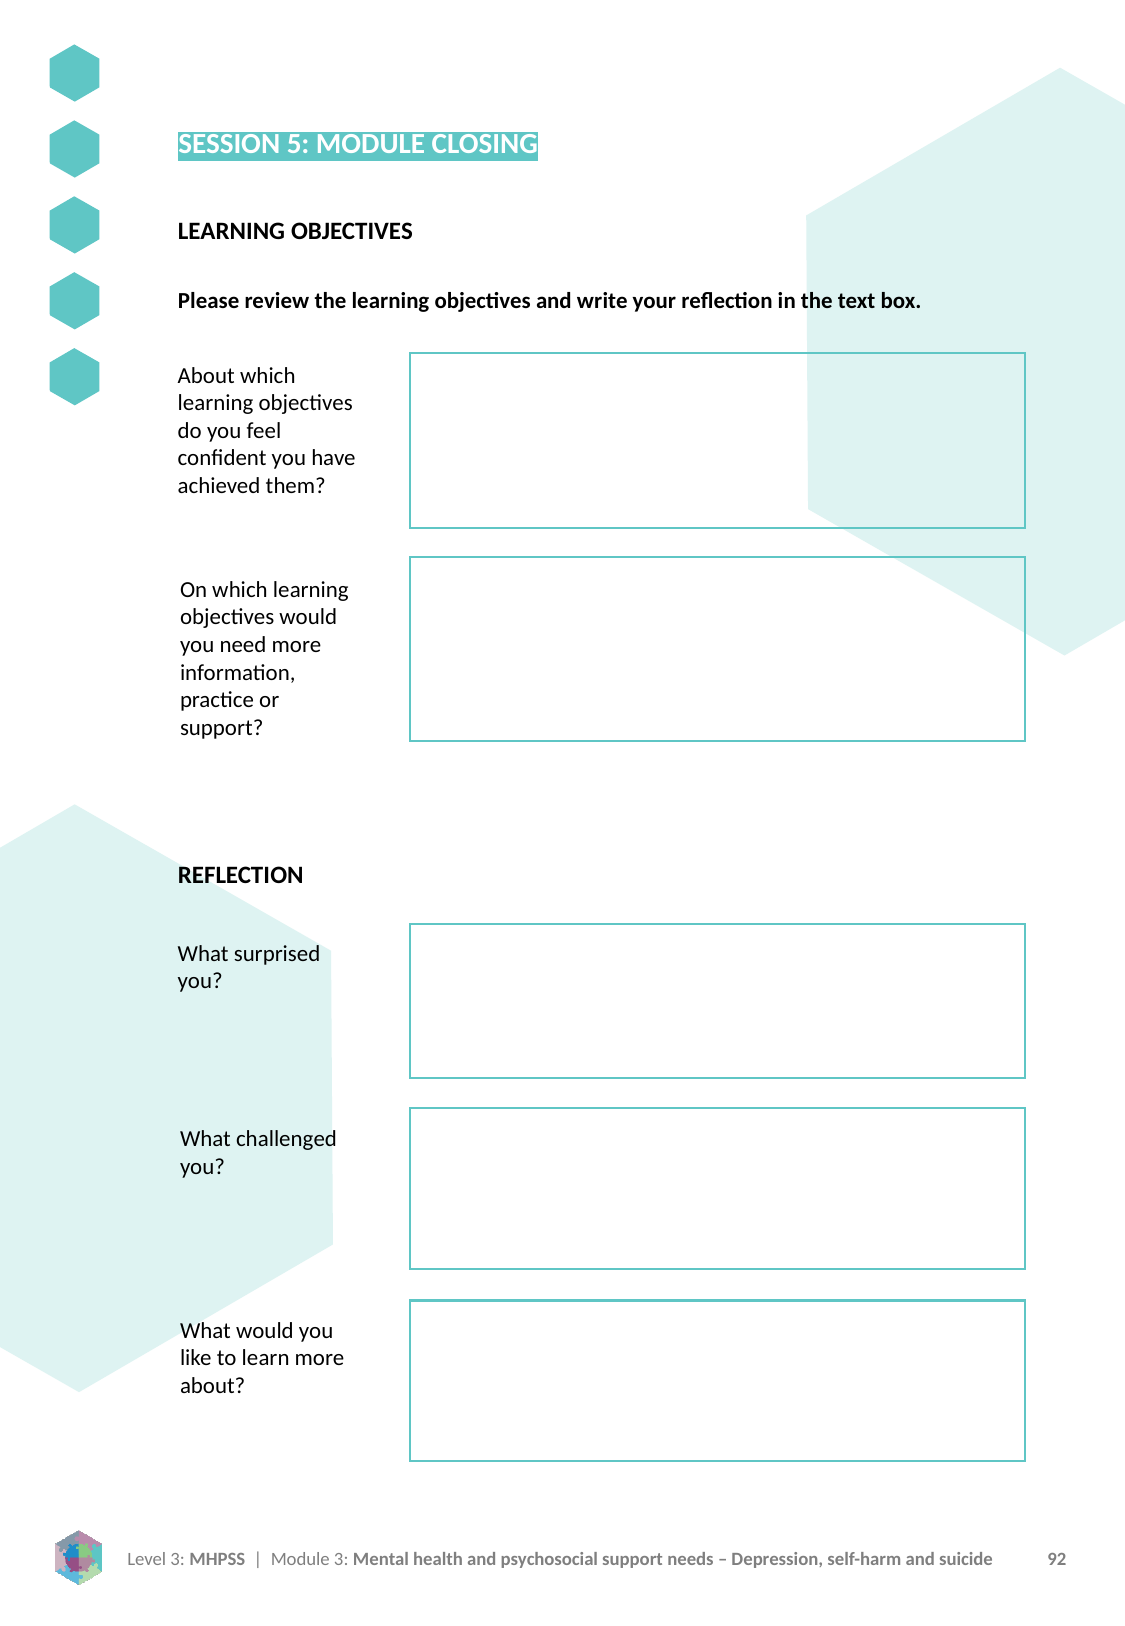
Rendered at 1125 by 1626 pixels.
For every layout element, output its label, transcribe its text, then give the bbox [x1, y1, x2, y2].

text_box What surprised you? [162, 923, 380, 1008]
text_box [410, 1107, 1025, 1269]
text_box About which learning objectives do you feel confident you have achieved them? [162, 345, 380, 513]
picture [55, 1530, 102, 1585]
text_box [50, 273, 99, 329]
text_box [410, 1300, 1025, 1462]
text_box REFLECTION [162, 850, 1025, 896]
text_box [50, 349, 99, 405]
text_box [410, 557, 1025, 741]
text_box [50, 45, 99, 101]
text_box [50, 121, 99, 177]
text_box [0, 804, 333, 1393]
text_box LEARNING OBJECTIVES [162, 207, 1025, 253]
text_box [806, 67, 1125, 656]
text_box [410, 924, 1025, 1079]
text_box [50, 197, 99, 253]
text_box What would you like to learn more about? [165, 1300, 381, 1413]
text_box Please review the learning objectives and write your reflection in the text box. [162, 278, 1027, 321]
text_box [410, 352, 1025, 529]
text_box On which learning objectives would you need more information, practice or support? [165, 559, 381, 755]
text_box SESSION 5: MODULE CLOSING [163, 116, 1027, 167]
text_box What challenged you? [165, 1109, 381, 1194]
